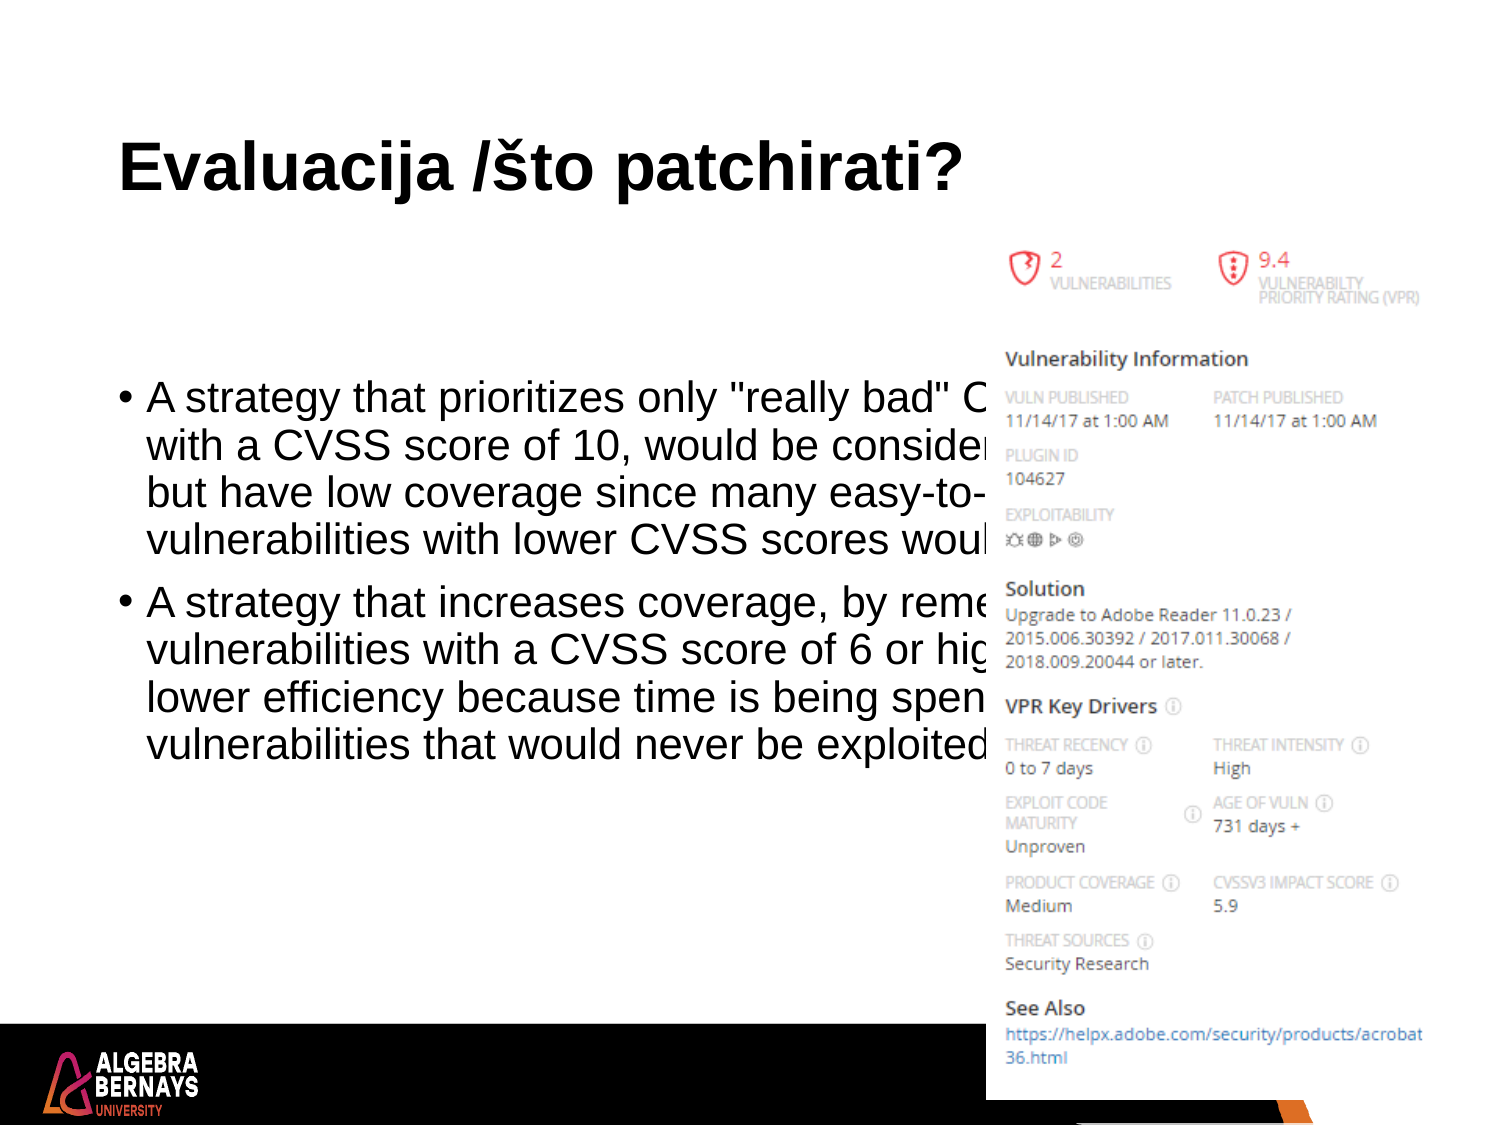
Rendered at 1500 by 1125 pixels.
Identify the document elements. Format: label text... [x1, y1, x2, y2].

list A strategy that prioritizes only "really bad" CVEs, such as those with a CVSS score of 10, would be considered highly efficient, but have low coverage since many easy-to-exploit vulnerabilities with lower CVSS scores would be missed. A strategy that increases coverage, by remediating all vulnerabilities with a CVSS score of 6 or higher, would have lower efficiency because time is being spent addressing vulnerabilities that would never be exploited. [103, 299, 986, 1014]
picture [0, 213, 1468, 1125]
title Evaluacija /što patchirati? [103, 59, 1397, 278]
